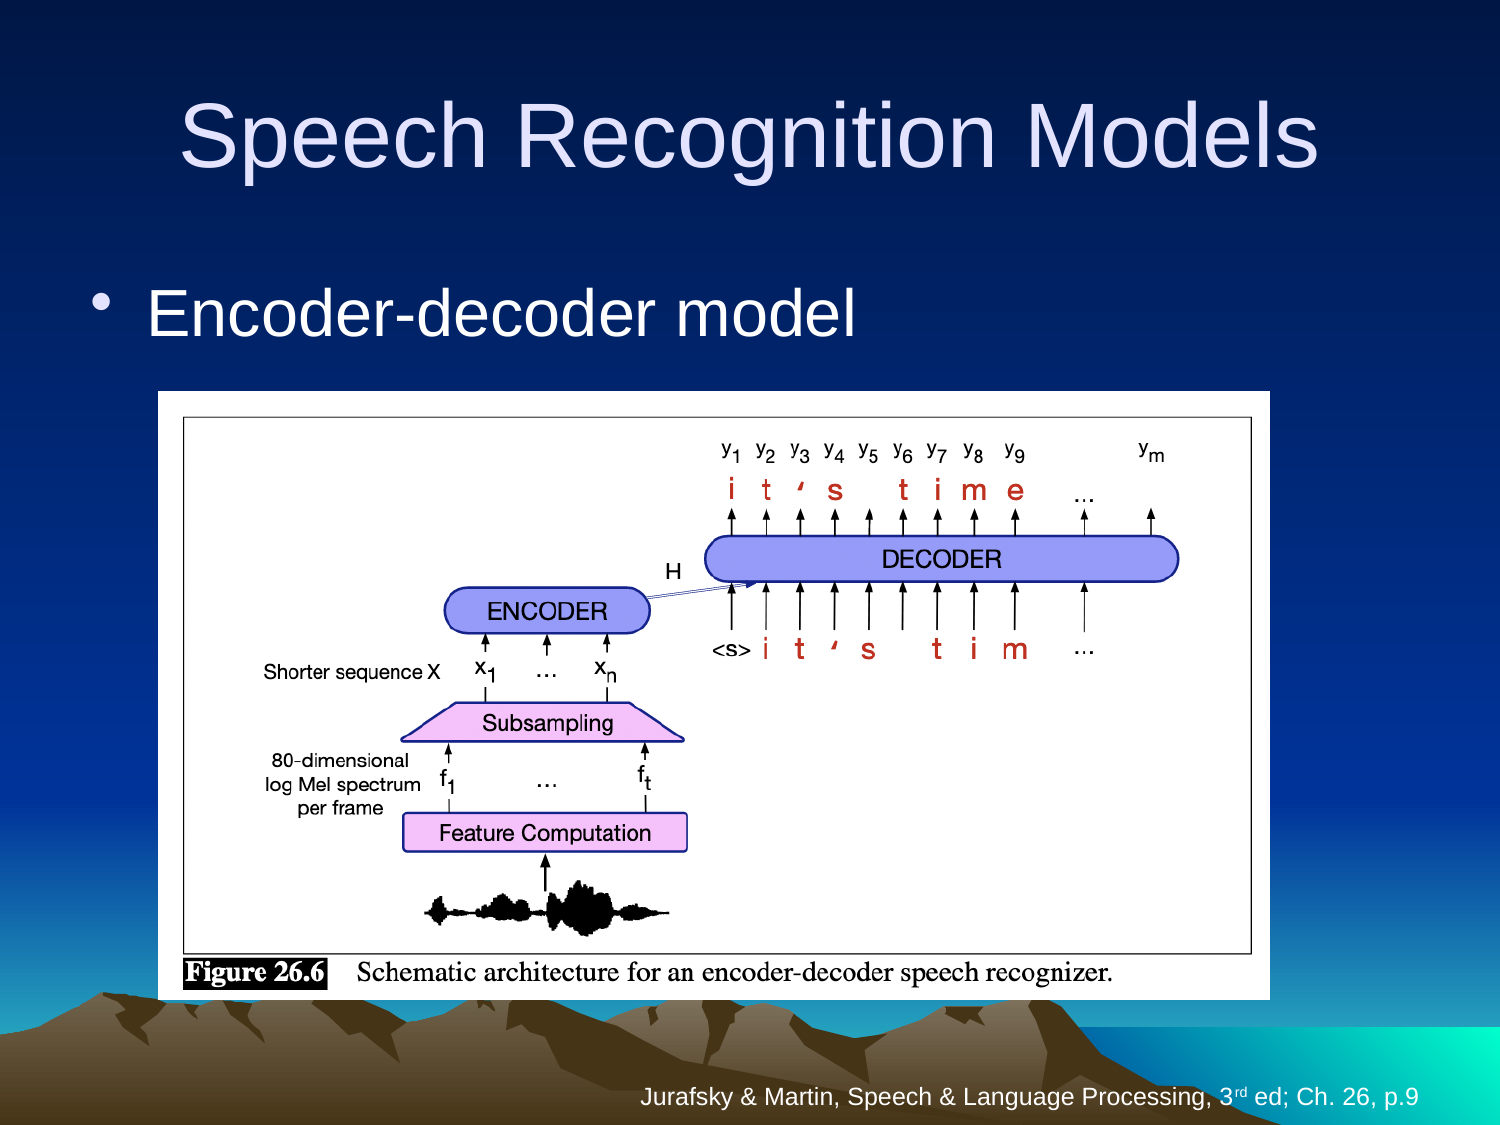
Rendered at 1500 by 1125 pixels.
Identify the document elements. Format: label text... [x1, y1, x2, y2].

picture [158, 391, 1270, 1001]
title Speech Recognition Models [74, 37, 1426, 226]
list Encoder-decoder model [74, 262, 1426, 1001]
text_box Jurafsky & Martin, Speech & Language Processing, 3rd ed; Ch. 26, p.9 [625, 1073, 1435, 1118]
